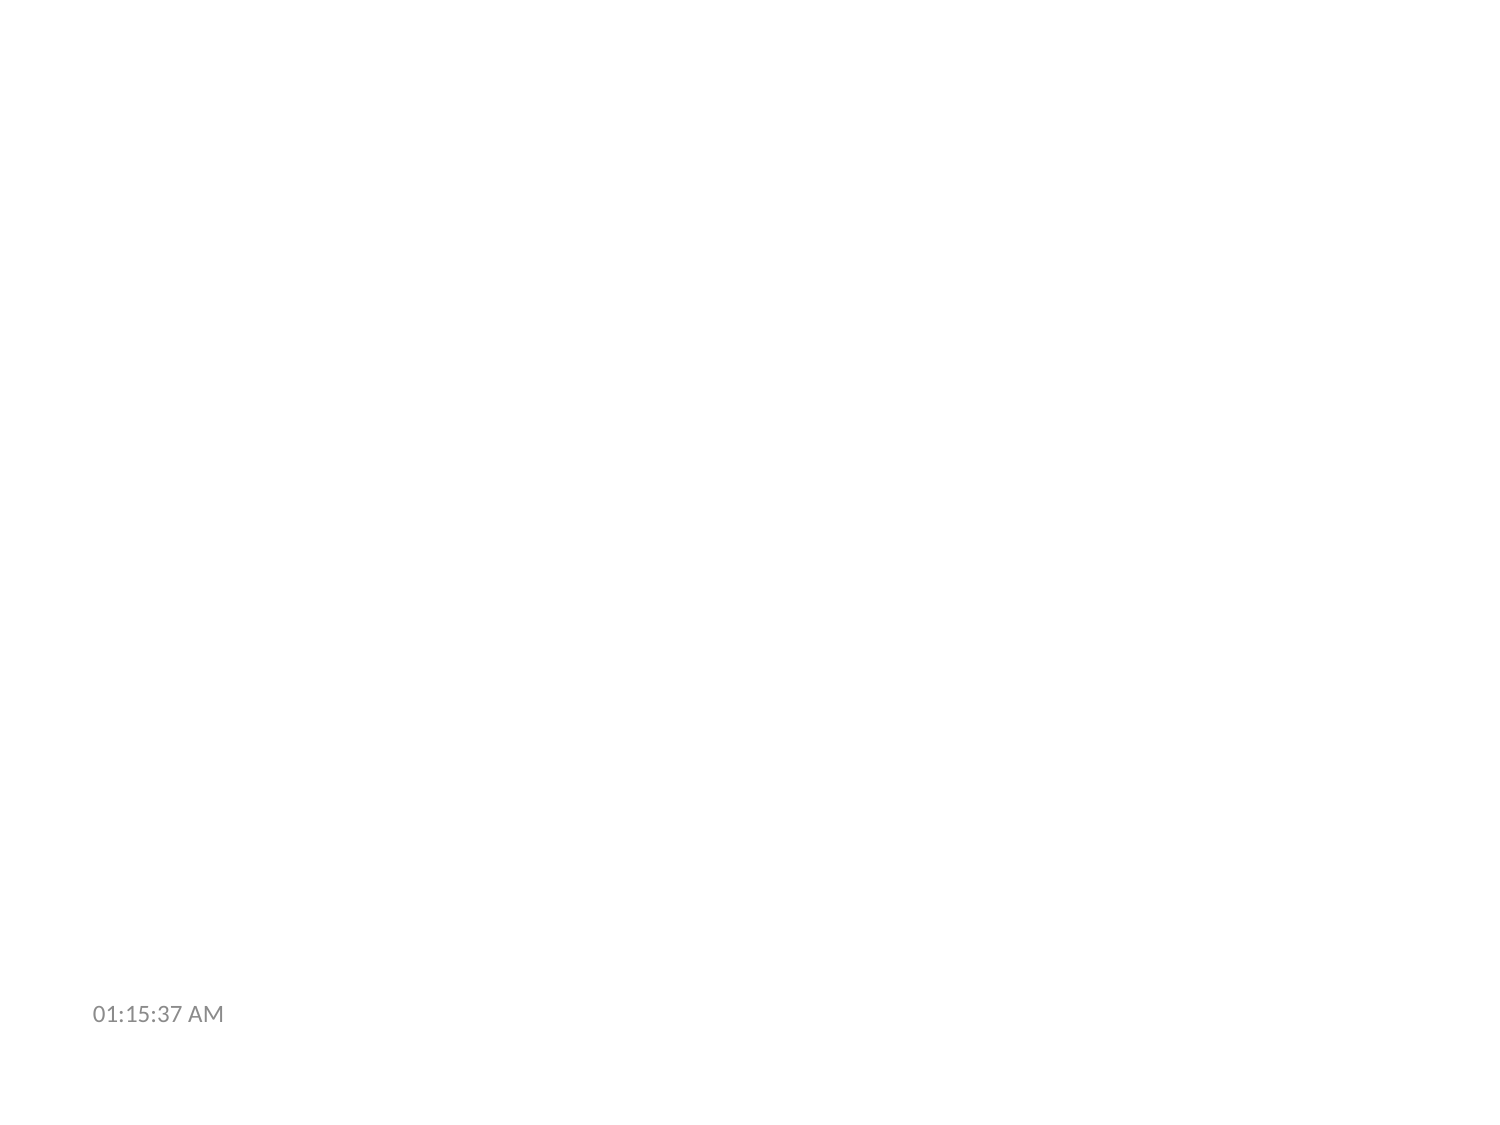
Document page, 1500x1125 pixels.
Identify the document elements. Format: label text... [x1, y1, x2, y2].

text_box 3:35:09 PM [77, 982, 428, 1043]
